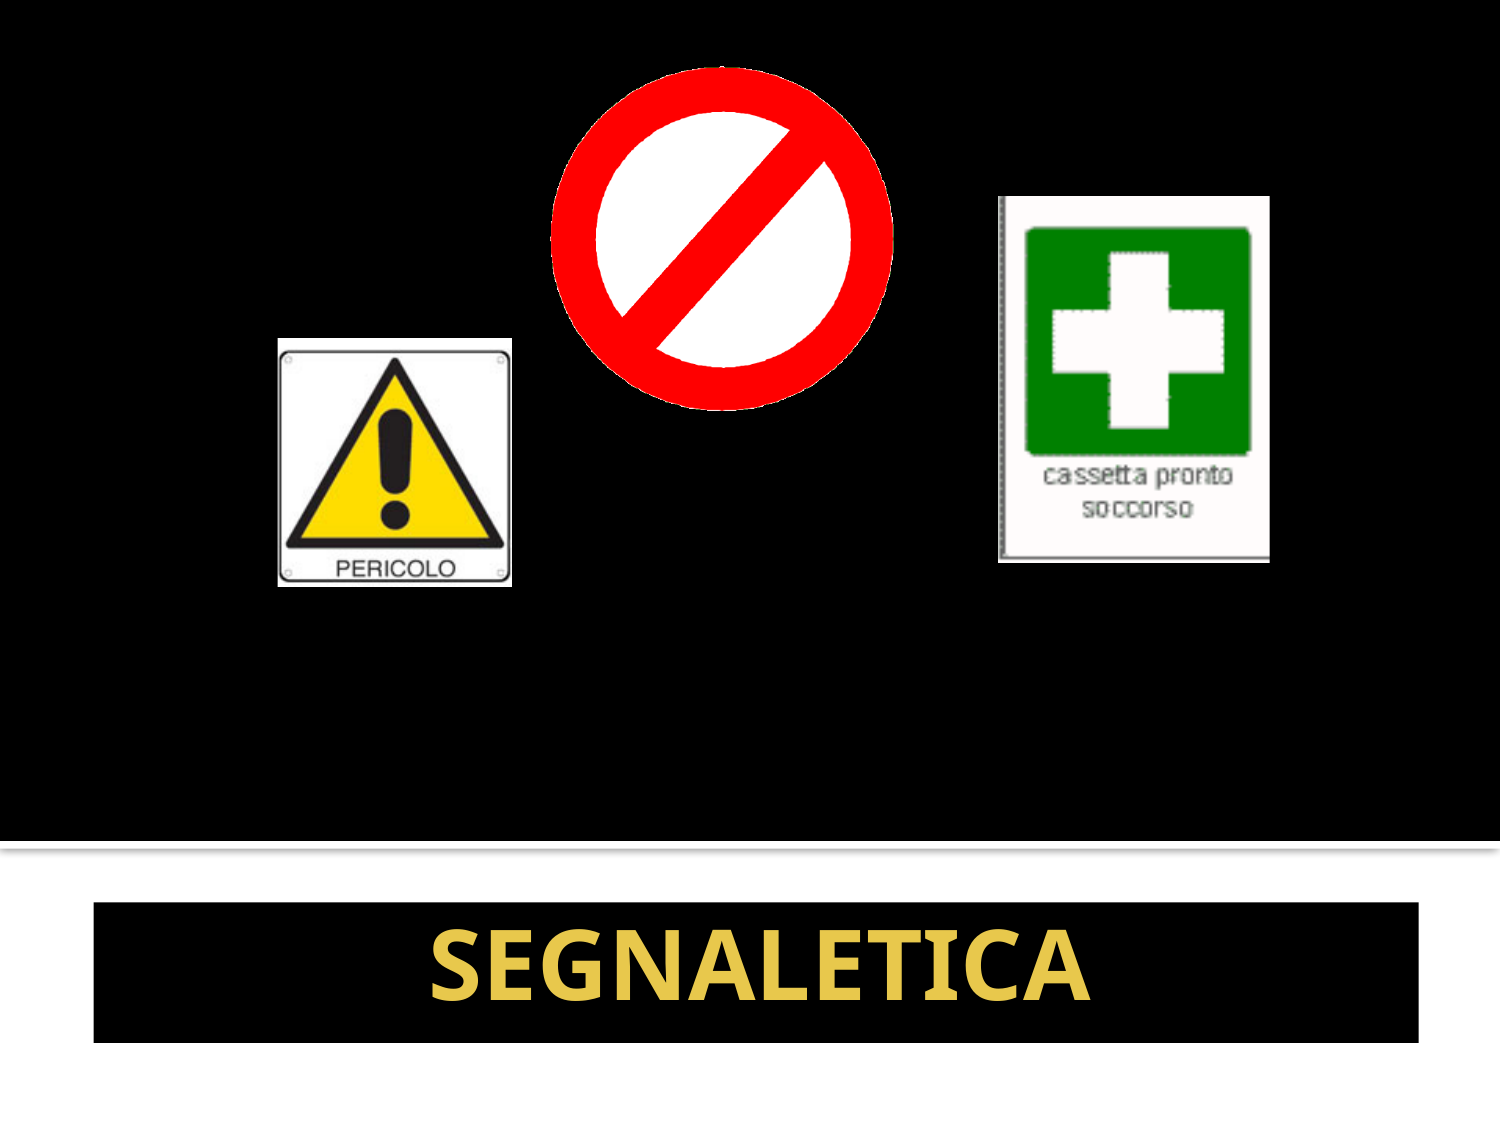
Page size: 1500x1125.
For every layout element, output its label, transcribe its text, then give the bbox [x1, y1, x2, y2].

picture [998, 196, 1270, 563]
picture [277, 54, 966, 587]
title SEGNALETICA [93, 902, 1419, 1043]
